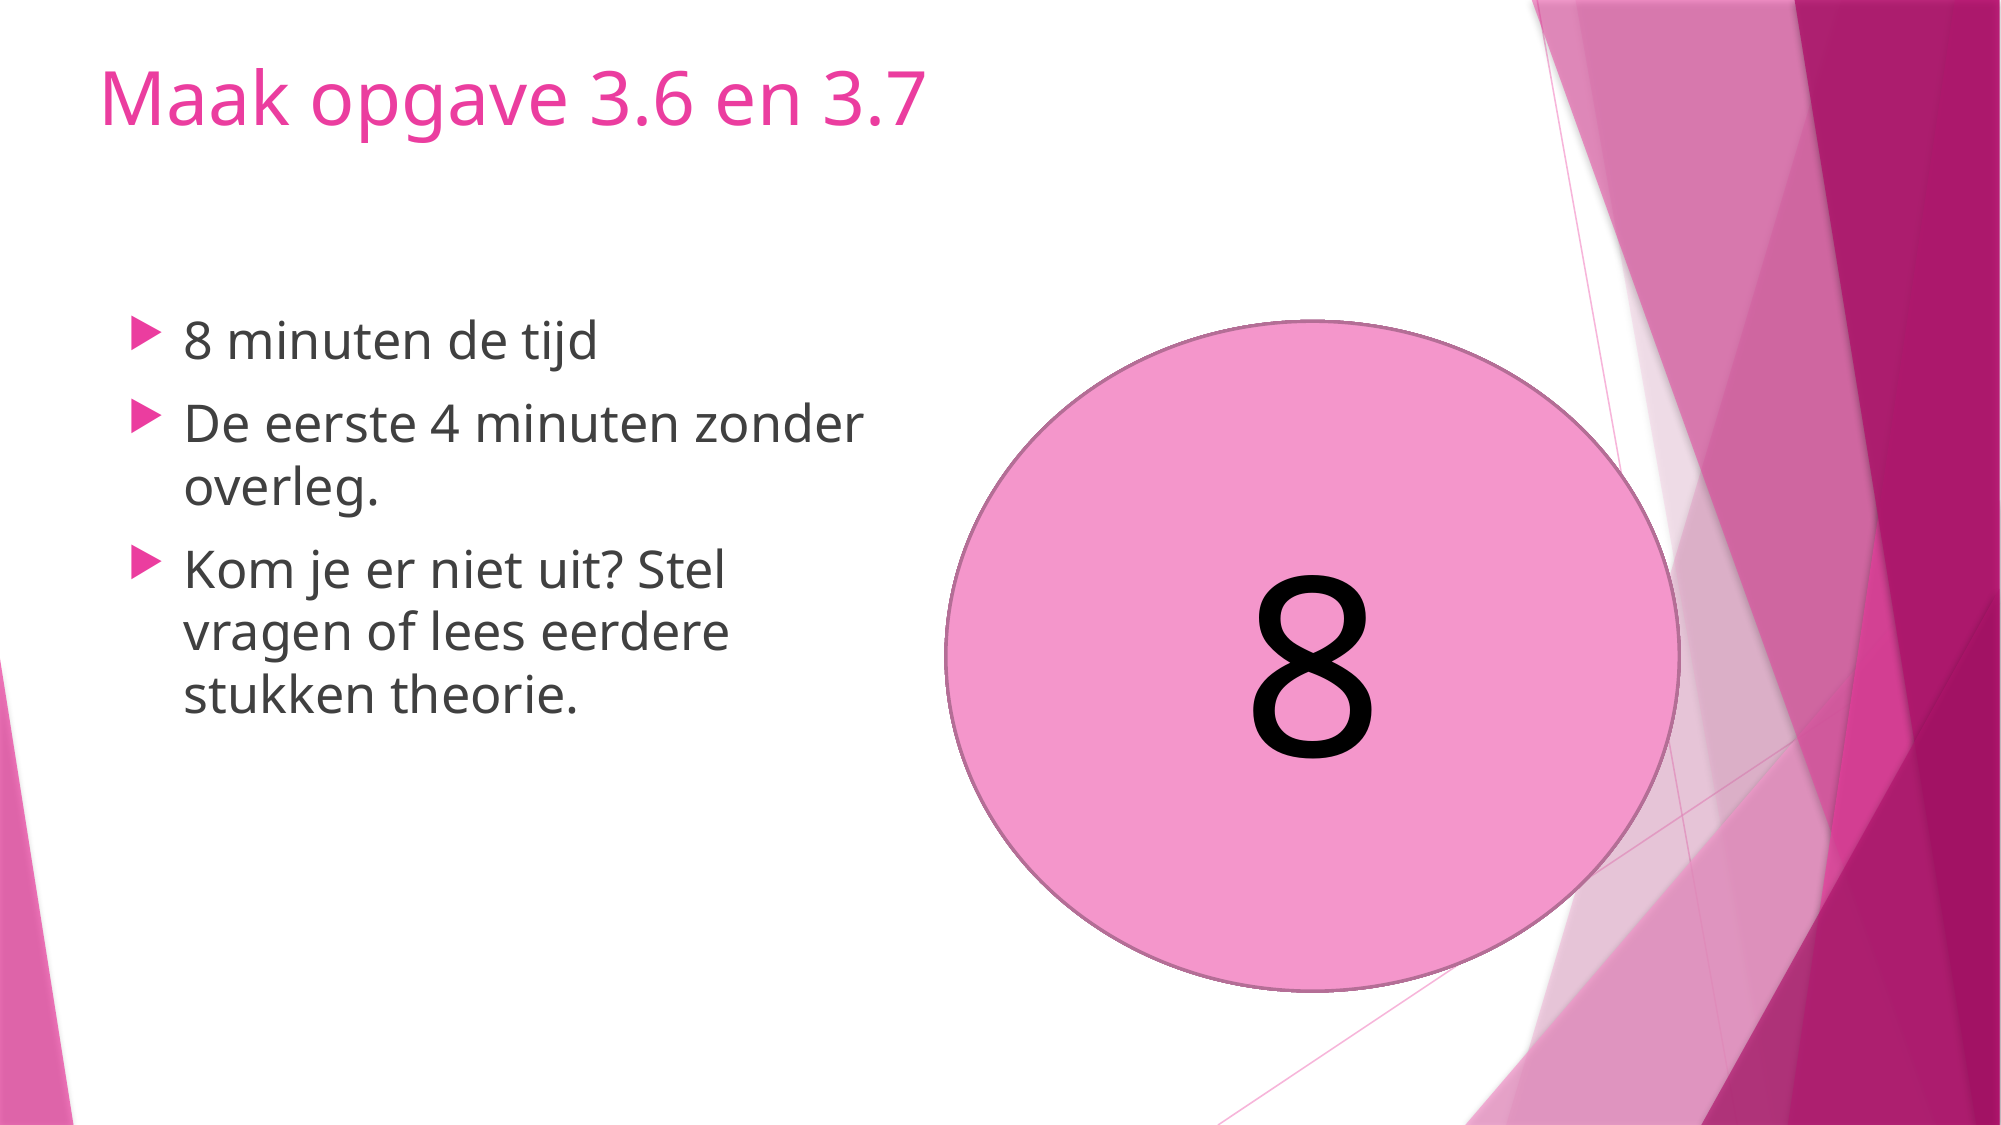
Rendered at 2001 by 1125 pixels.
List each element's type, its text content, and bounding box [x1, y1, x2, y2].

list 8 minuten de tijd De eerste 4 minuten zonder overleg. Kom je er niet uit? Stel vragen of lees eerdere stukken theorie. [112, 299, 896, 992]
text_box 8 [944, 319, 1681, 993]
title Maak opgave 3.6 en 3.7 [83, 42, 1494, 260]
